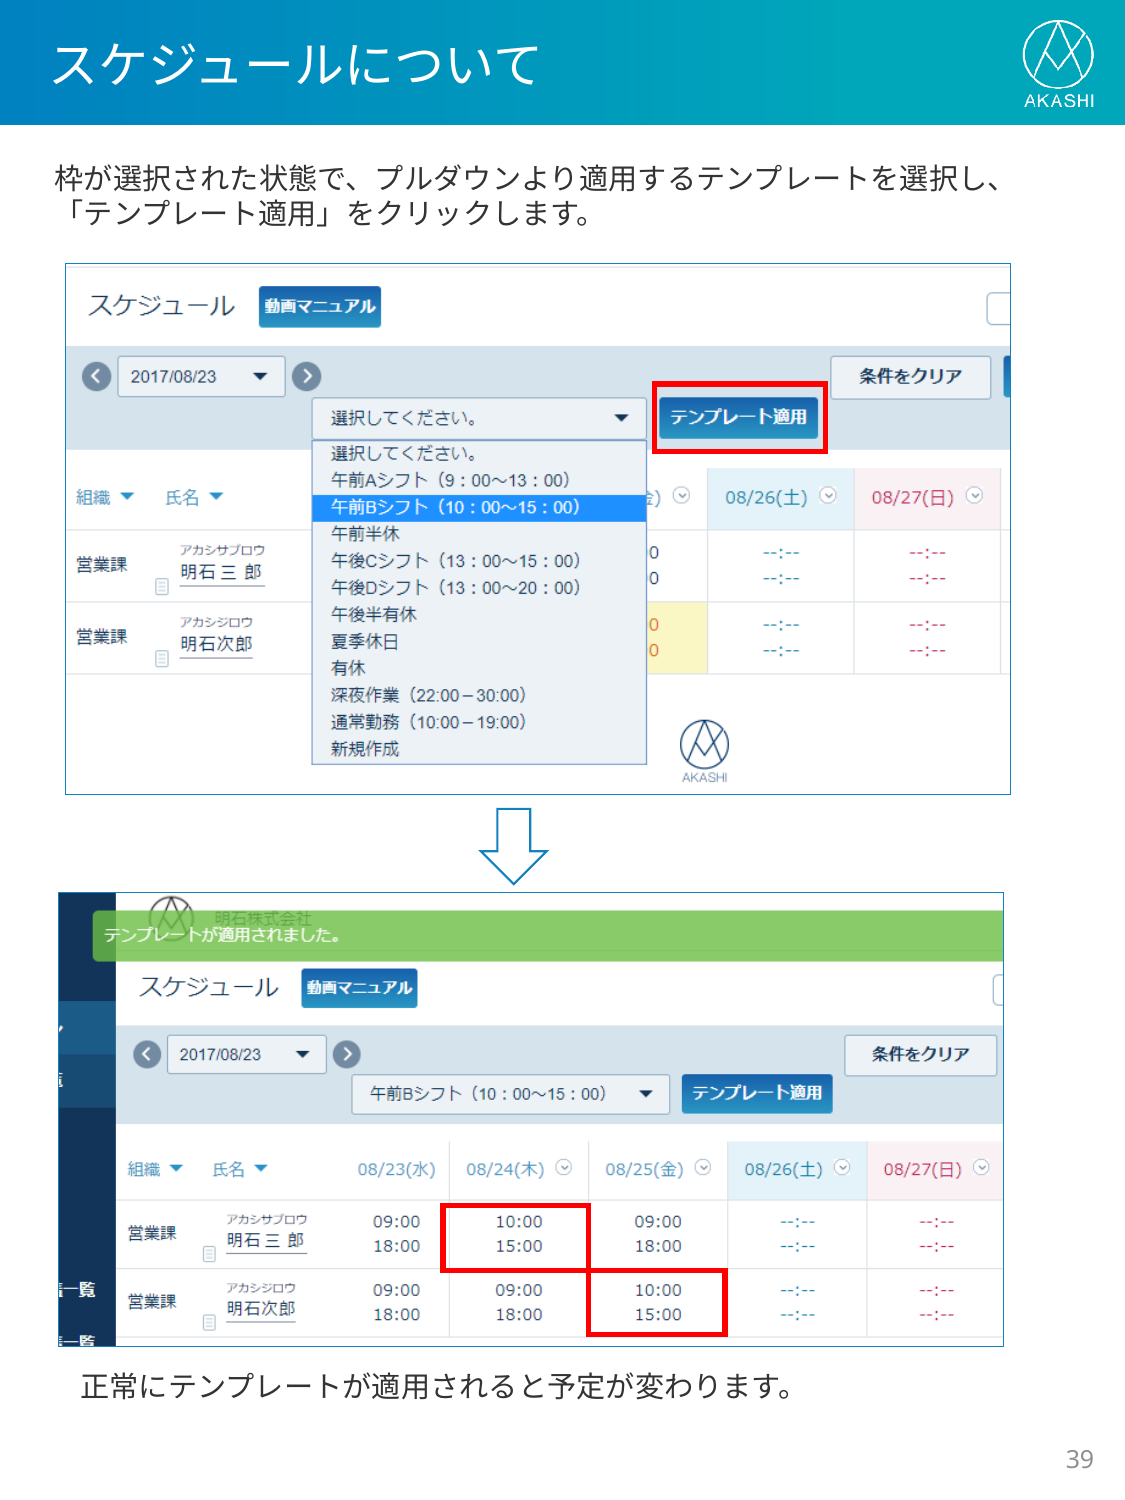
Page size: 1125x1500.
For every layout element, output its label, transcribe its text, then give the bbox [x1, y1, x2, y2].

text_box 正常にテンプレートが適用されると予定が変わります。 [65, 1360, 1037, 1411]
title スケジュールについて [33, 0, 1045, 123]
picture [58, 892, 1004, 1347]
picture [1045, 9, 1103, 117]
picture [65, 263, 1011, 795]
text_box 枠が選択された状態で、プルダウンより適用するテンプレートを選択し、「テンプレート適用」をクリックします。 [39, 152, 1011, 238]
slide_number 38 [856, 1420, 1110, 1500]
text_box [478, 807, 550, 886]
